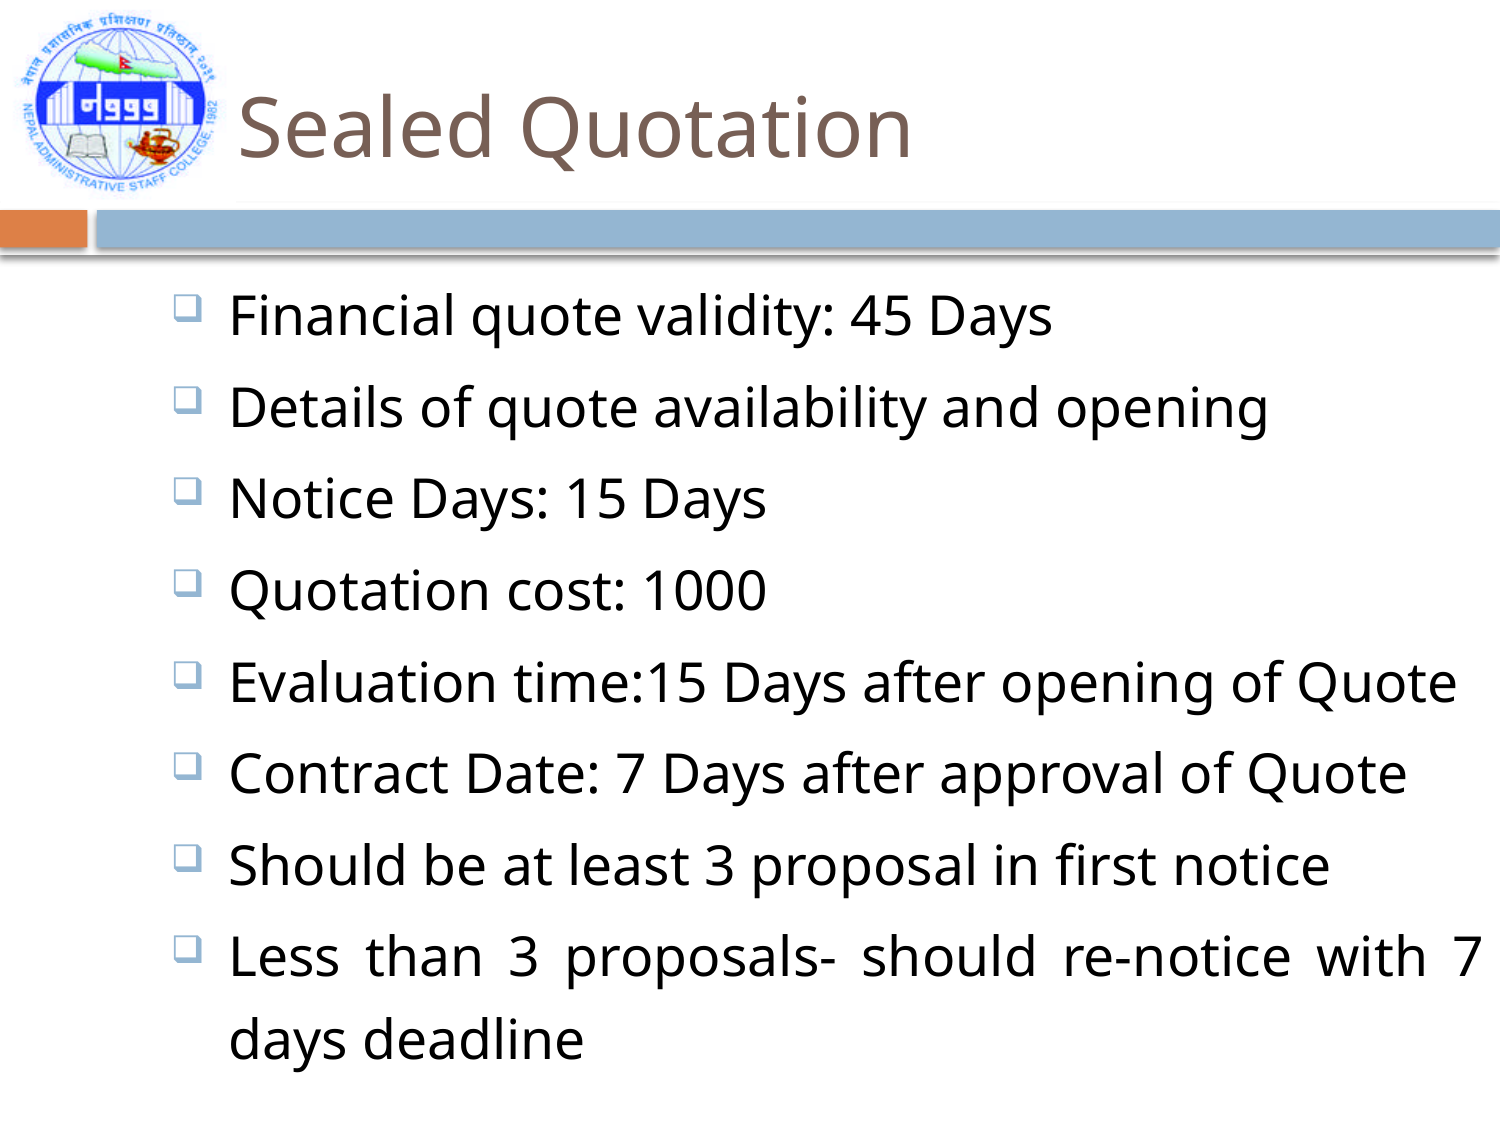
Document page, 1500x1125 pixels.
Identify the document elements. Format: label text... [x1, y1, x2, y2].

list Financial quote validity: 45 Days Details of quote availability and opening Notice Days: 15 Days Quotation cost: 1000 Evaluation time:15 Days after opening of Quote Contract Date: 7 Days after approval of Quote Should be at least 3 proposal in first notice Less than 3 proposals- should re-notice with 7 days deadline [125, 256, 1500, 1125]
title Sealed Quotation [222, 30, 1475, 194]
picture [1, 0, 236, 208]
